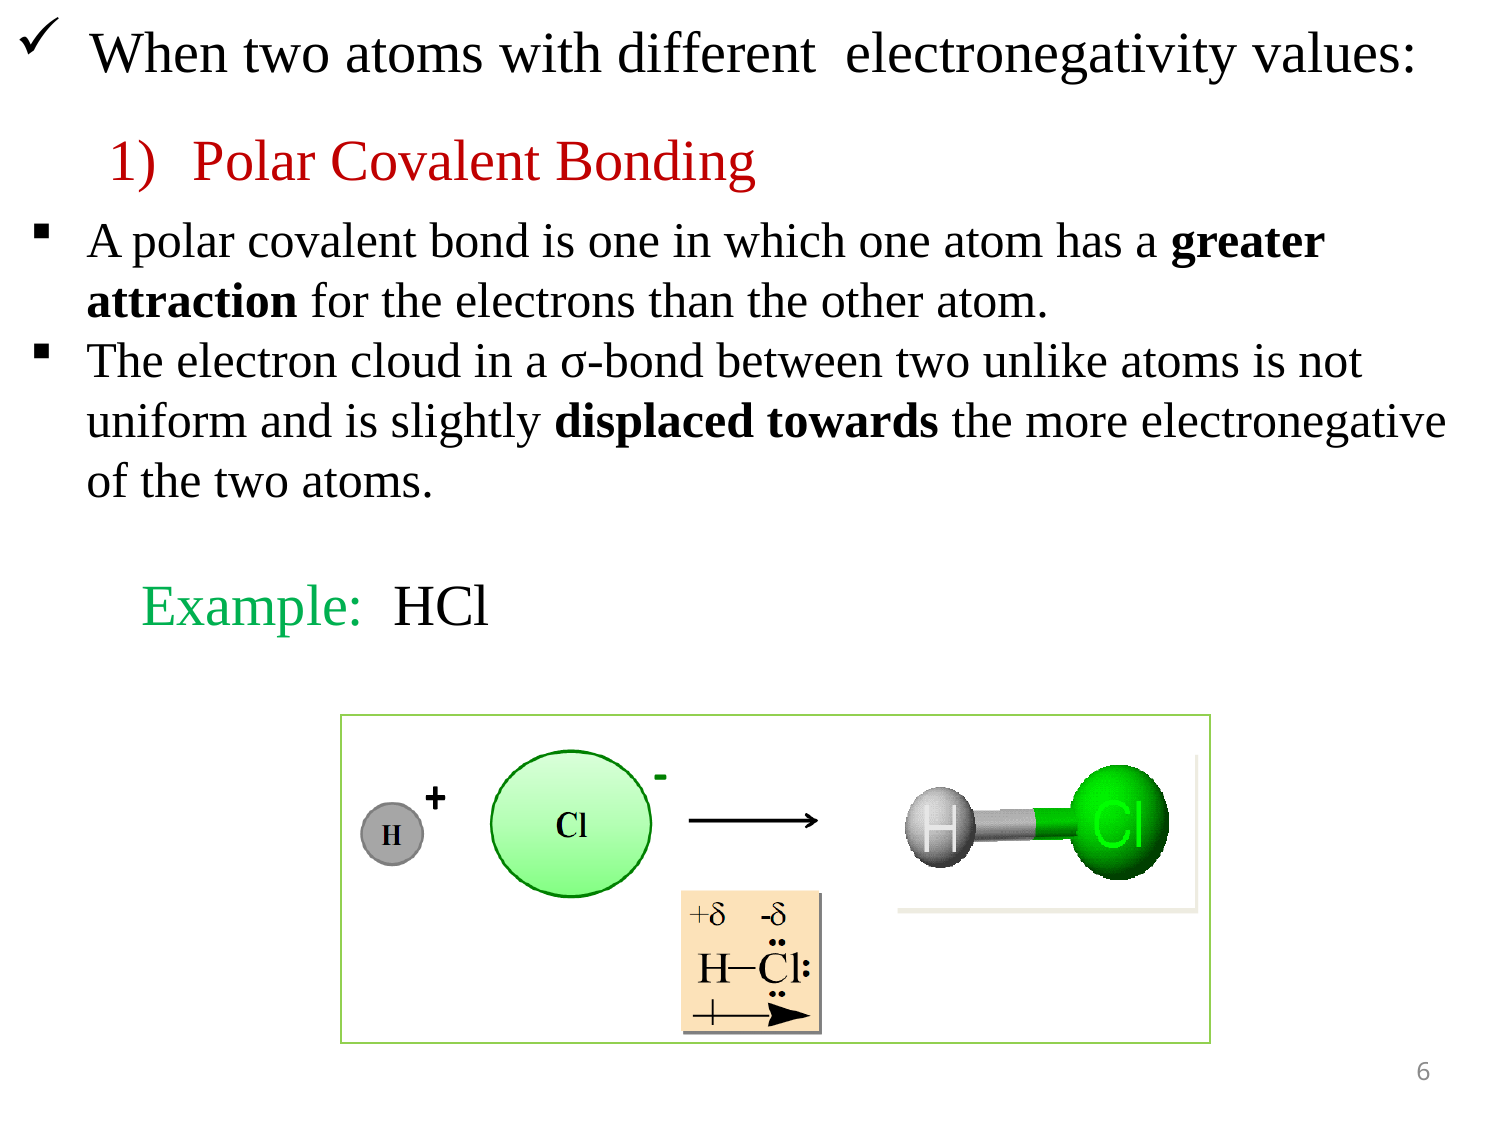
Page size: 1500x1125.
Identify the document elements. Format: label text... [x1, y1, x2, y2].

text_box Polar Covalent Bonding [18, 114, 772, 200]
picture [341, 715, 1209, 1043]
slide_number 6 [1401, 1042, 1494, 1103]
text_box Example: HCl [125, 560, 505, 645]
text_box A polar covalent bond is one in which one atom has a greater attraction for the electrons than the other atom. The electron cloud in a σ-bond between two unlike atoms is not uniform and is slightly displaced towards the more electronegative of the two atoms. [15, 200, 1500, 560]
text_box When two atoms with different electronegativity values: [0, 6, 1500, 92]
